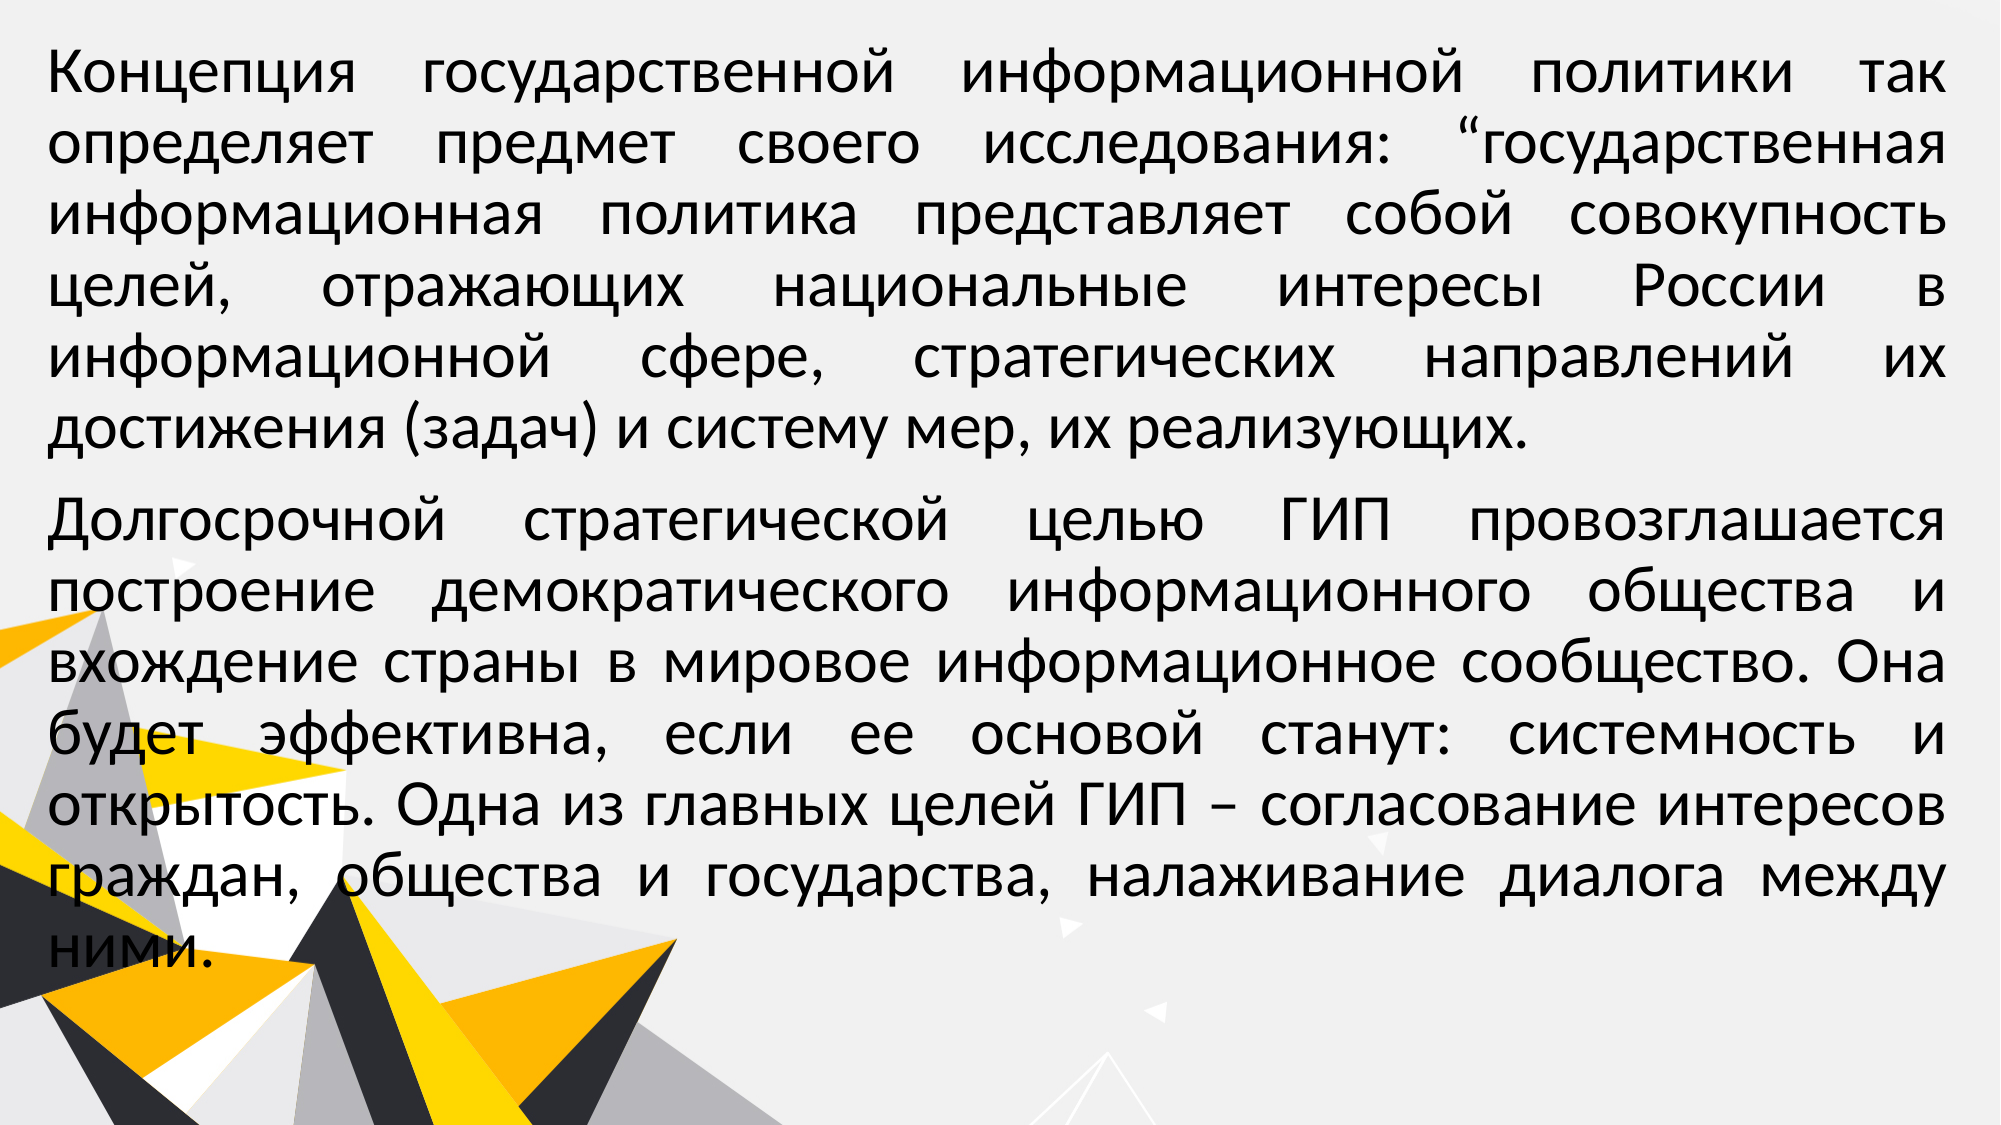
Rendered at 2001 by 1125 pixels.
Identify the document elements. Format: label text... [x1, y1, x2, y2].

list Концепция государственной информационной политики так определяет предмет своего исследования: “государственная информационная политика представляет собой совокупность целей, отражающих национальные интересы России в информационной сфере, стратегических направлений их достижения (задач) и систему мер, их реализующих. Долгосрочной стратегической целью ГИП провозглашается построение демократического информационного общества и вхождение страны в мировое информационное сообщество. Она будет эффективна, если ее основой станут: системность и открытость. Одна из главных целей ГИП – согласование интересов граждан, общества и государства, налаживание диалога между ними. [32, 28, 1965, 998]
picture [0, 0, 2000, 1125]
